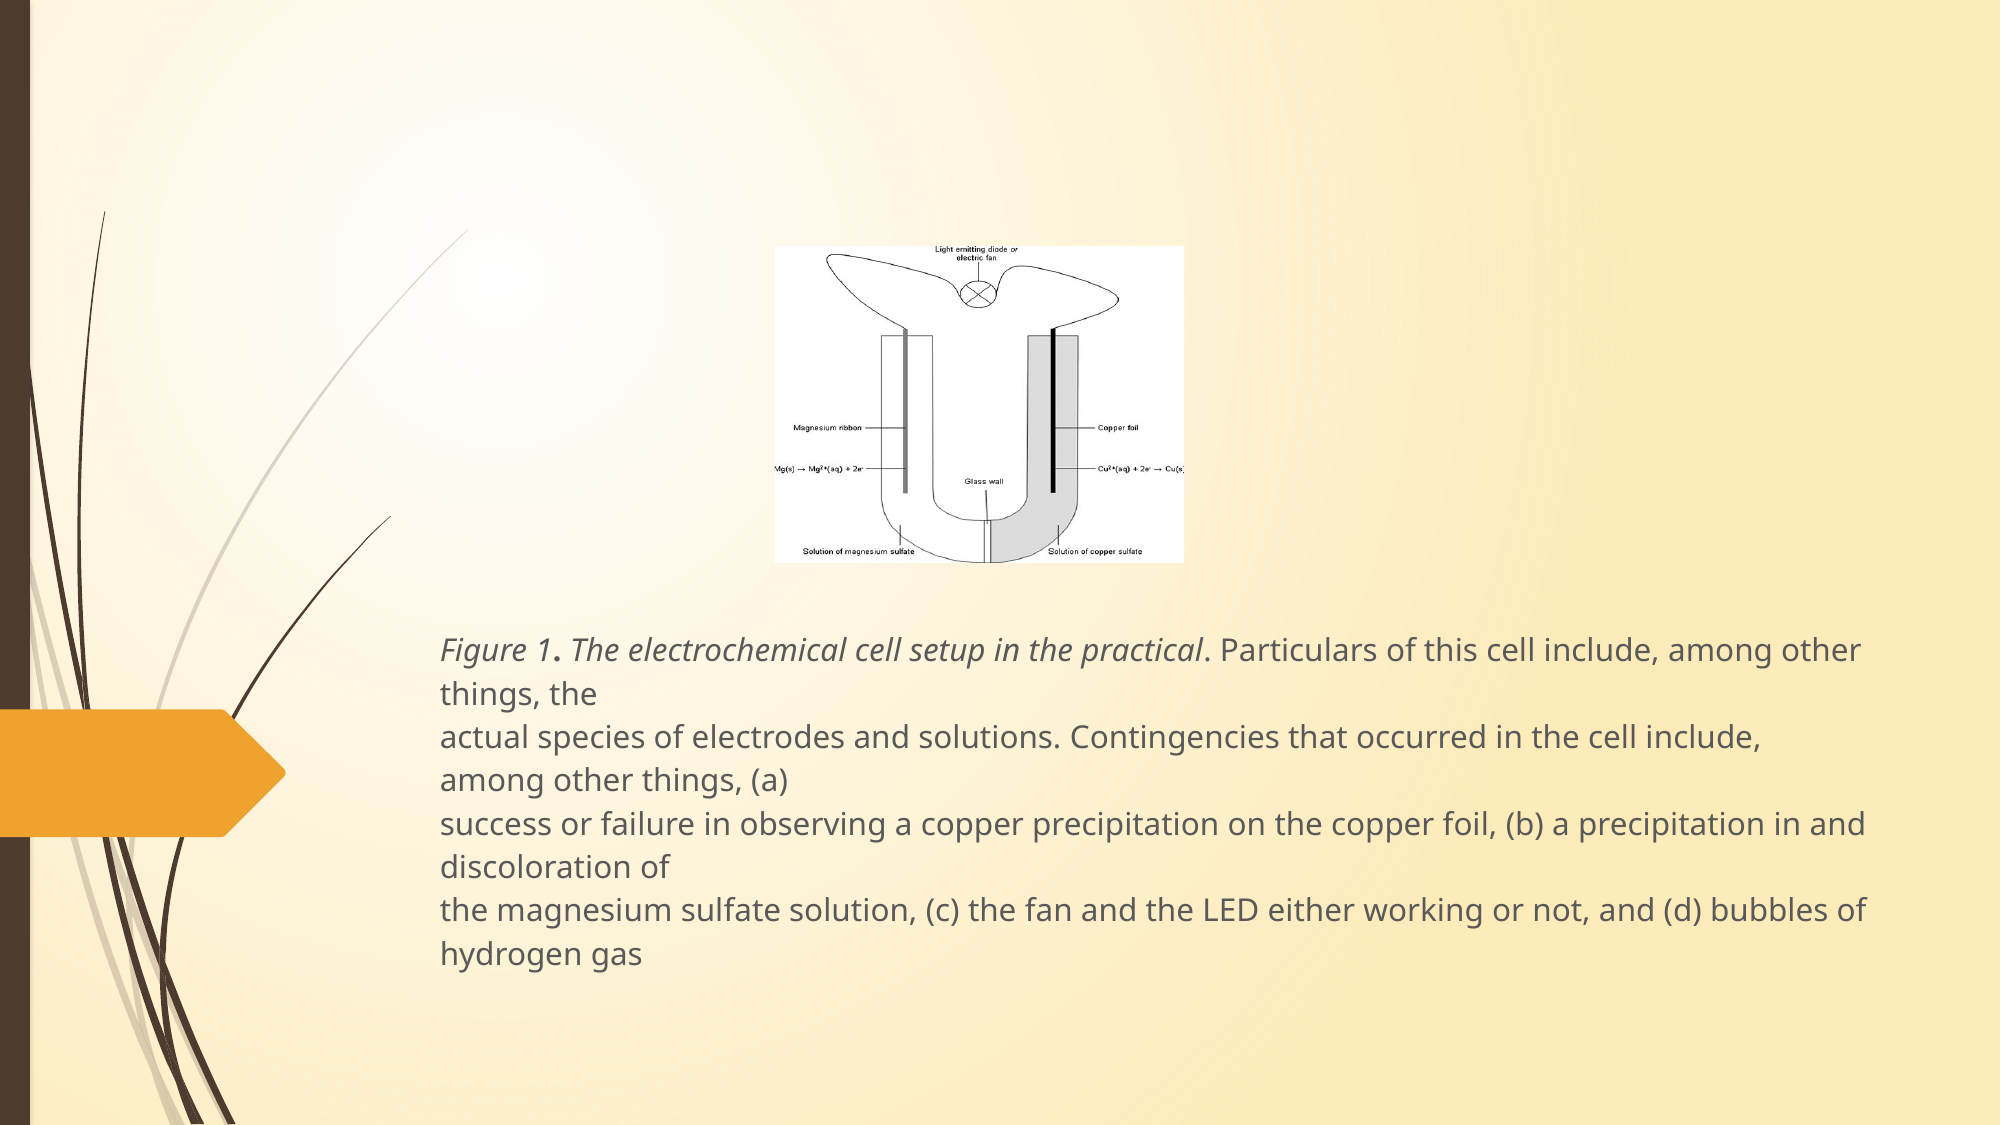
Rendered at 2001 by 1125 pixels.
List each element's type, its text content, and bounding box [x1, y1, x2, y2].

picture [774, 246, 1185, 563]
subtitle Figure 1. The electrochemical cell setup in the practical. Particulars of this cell include, among other things, the actual species of electrodes and solutions. Contingencies that occurred in the cell include, among other things, (a) success or failure in observing a copper precipitation on the copper foil, (b) a precipitation in and discoloration of the magnesium sulfate solution, (c) the fan and the LED either working or not, and (d) bubbles of hydrogen gas [424, 617, 1888, 1053]
